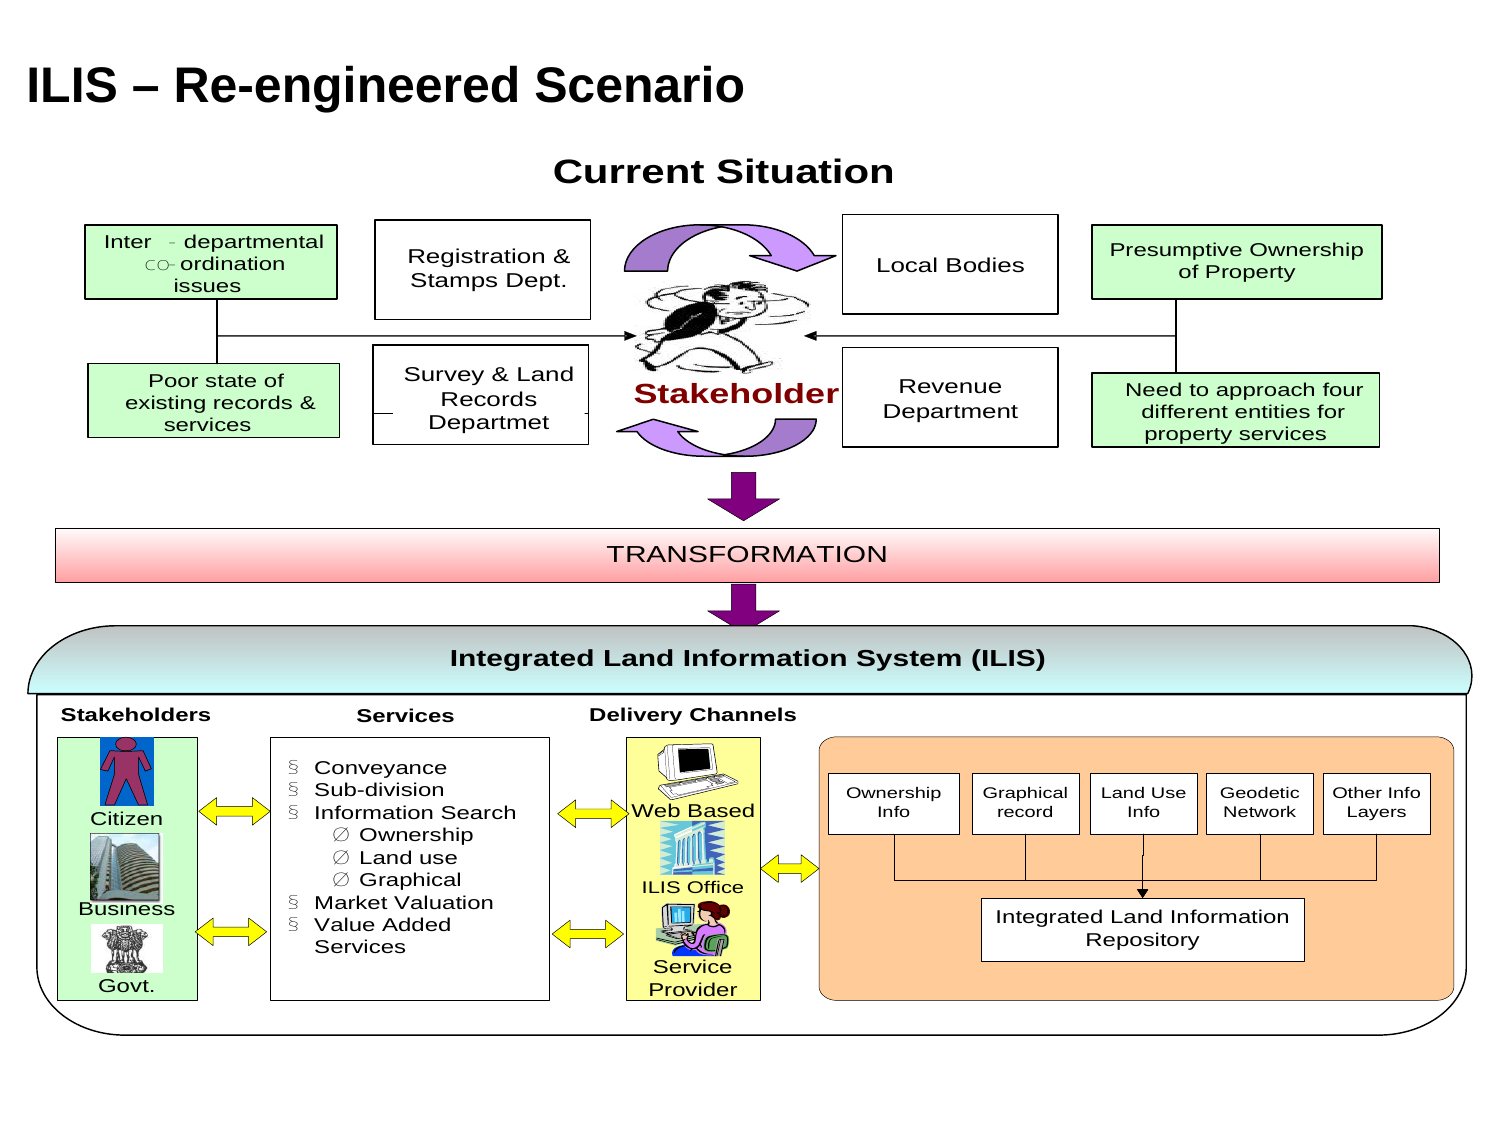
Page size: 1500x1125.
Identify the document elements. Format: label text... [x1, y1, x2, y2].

picture [24, 137, 1476, 1038]
title ILIS – Re-engineered Scenario [26, 52, 1472, 136]
